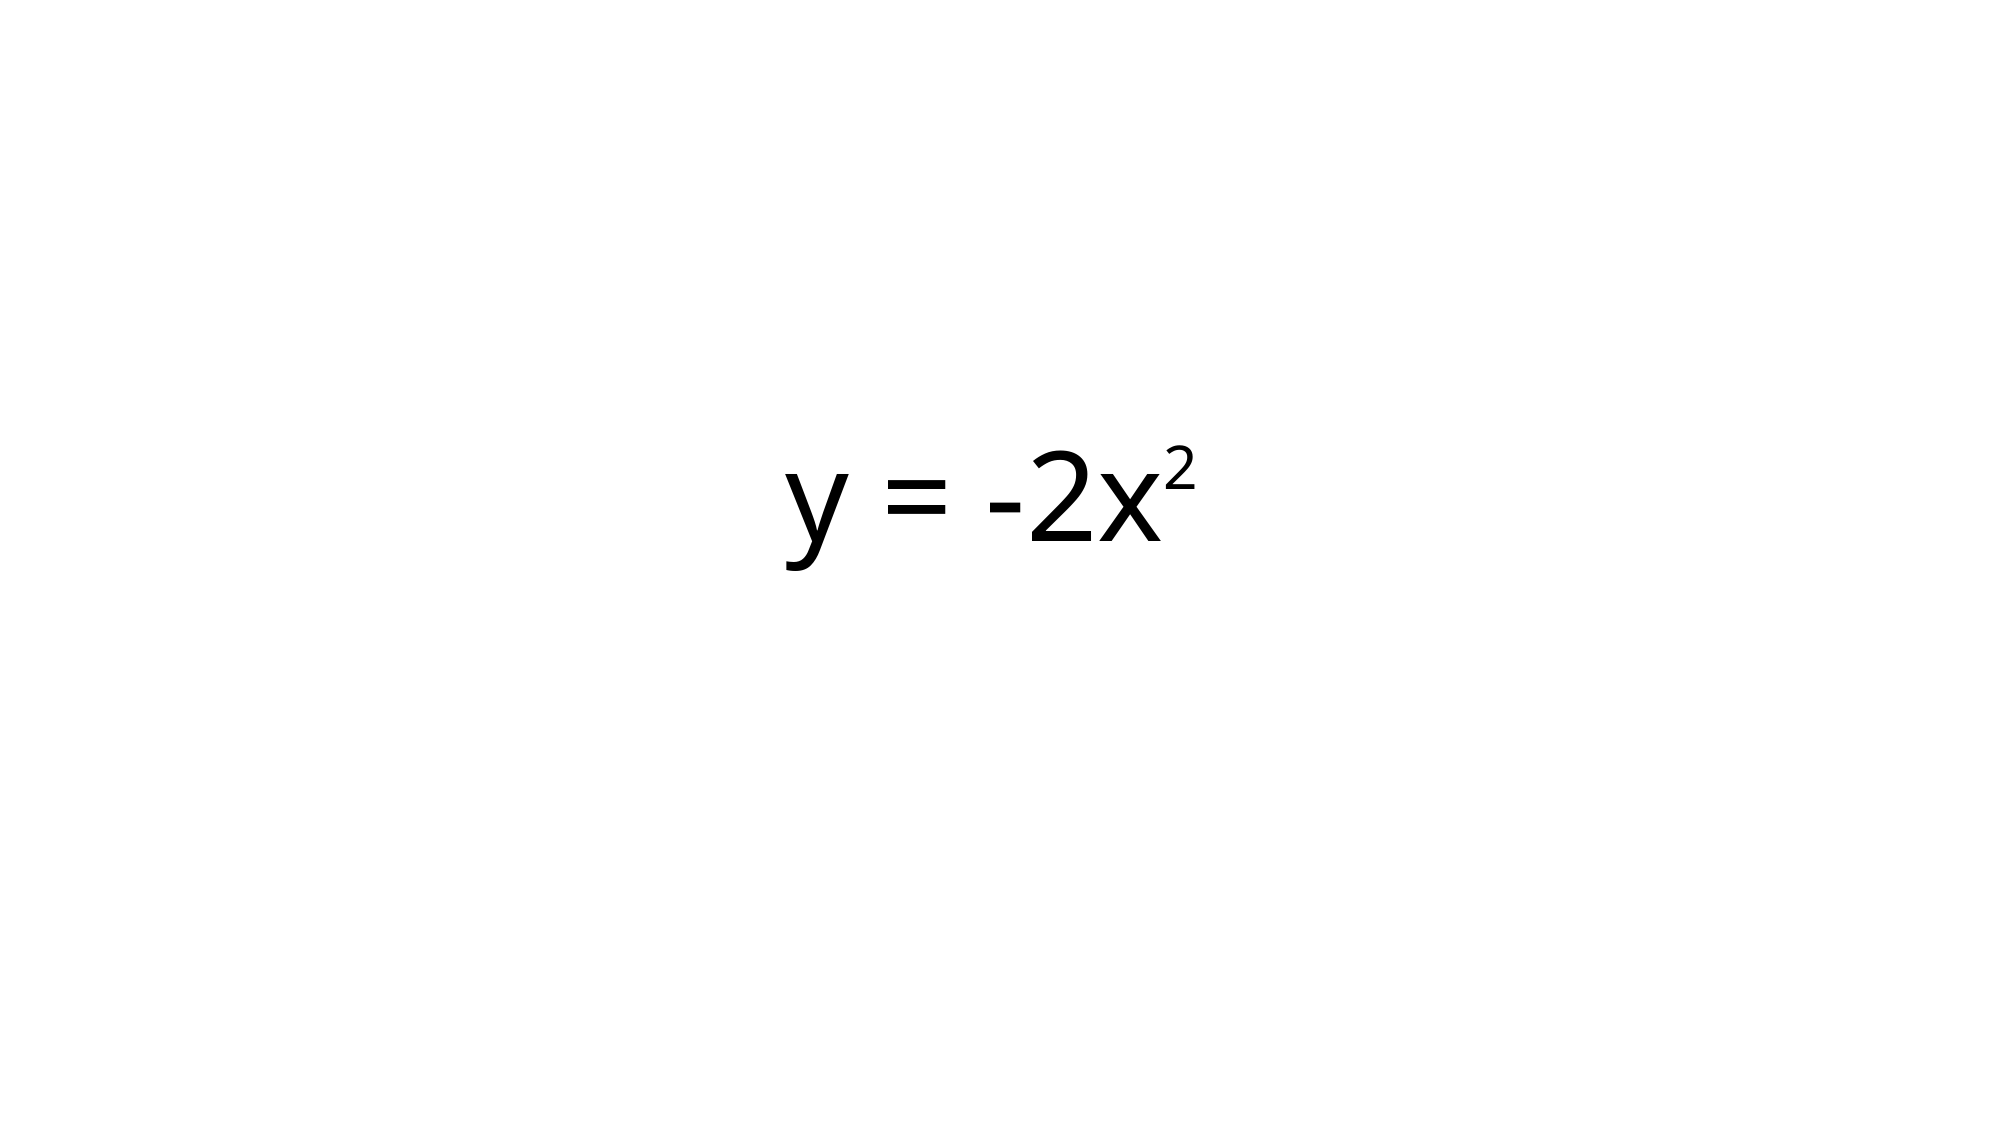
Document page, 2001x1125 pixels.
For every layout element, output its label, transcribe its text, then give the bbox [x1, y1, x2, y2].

title y = -2x2 [249, 184, 1750, 576]
